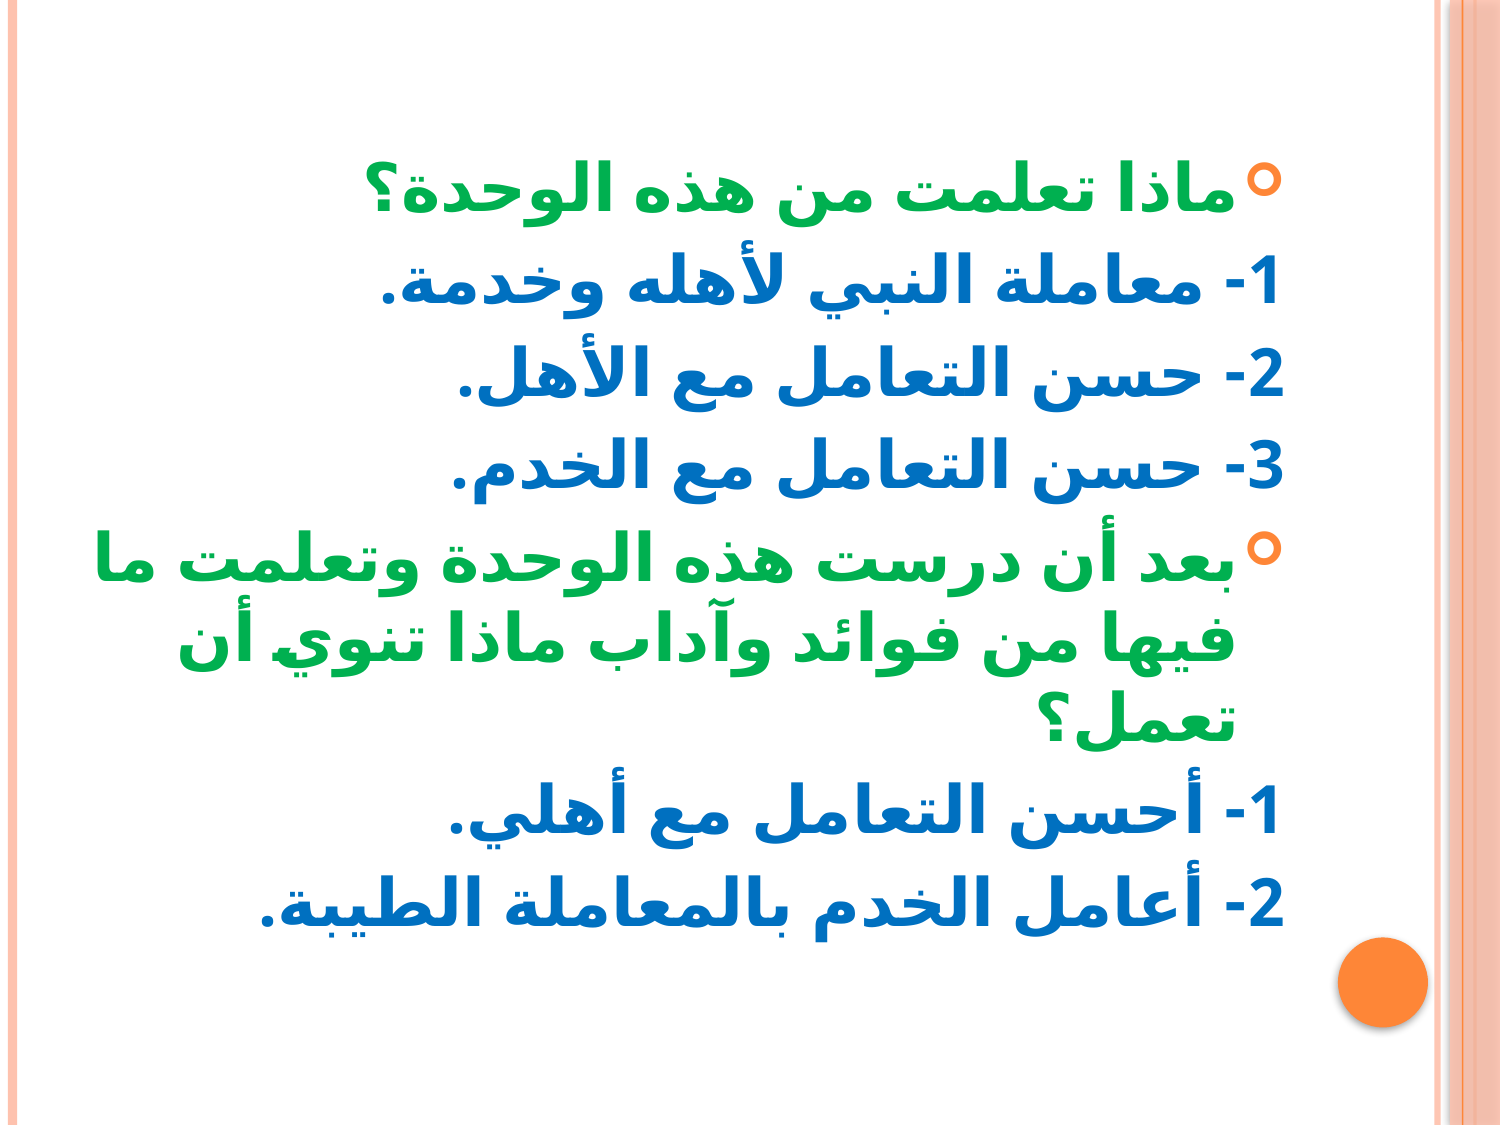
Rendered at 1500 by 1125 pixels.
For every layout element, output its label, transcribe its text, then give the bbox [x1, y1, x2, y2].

list ماذا تعلمت من هذه الوحدة؟ 1- معاملة النبي لأهله وخدمة. 2- حسن التعامل مع الأهل. 3- حسن التعامل مع الخدم. بعد أن درست هذه الوحدة وتعلمت ما فيها من فوائد وآداب ماذا تنوي أن تعمل؟ 1- أحسن التعامل مع أهلي. 2- أعامل الخدم بالمعاملة الطيبة. [75, 137, 1300, 1062]
